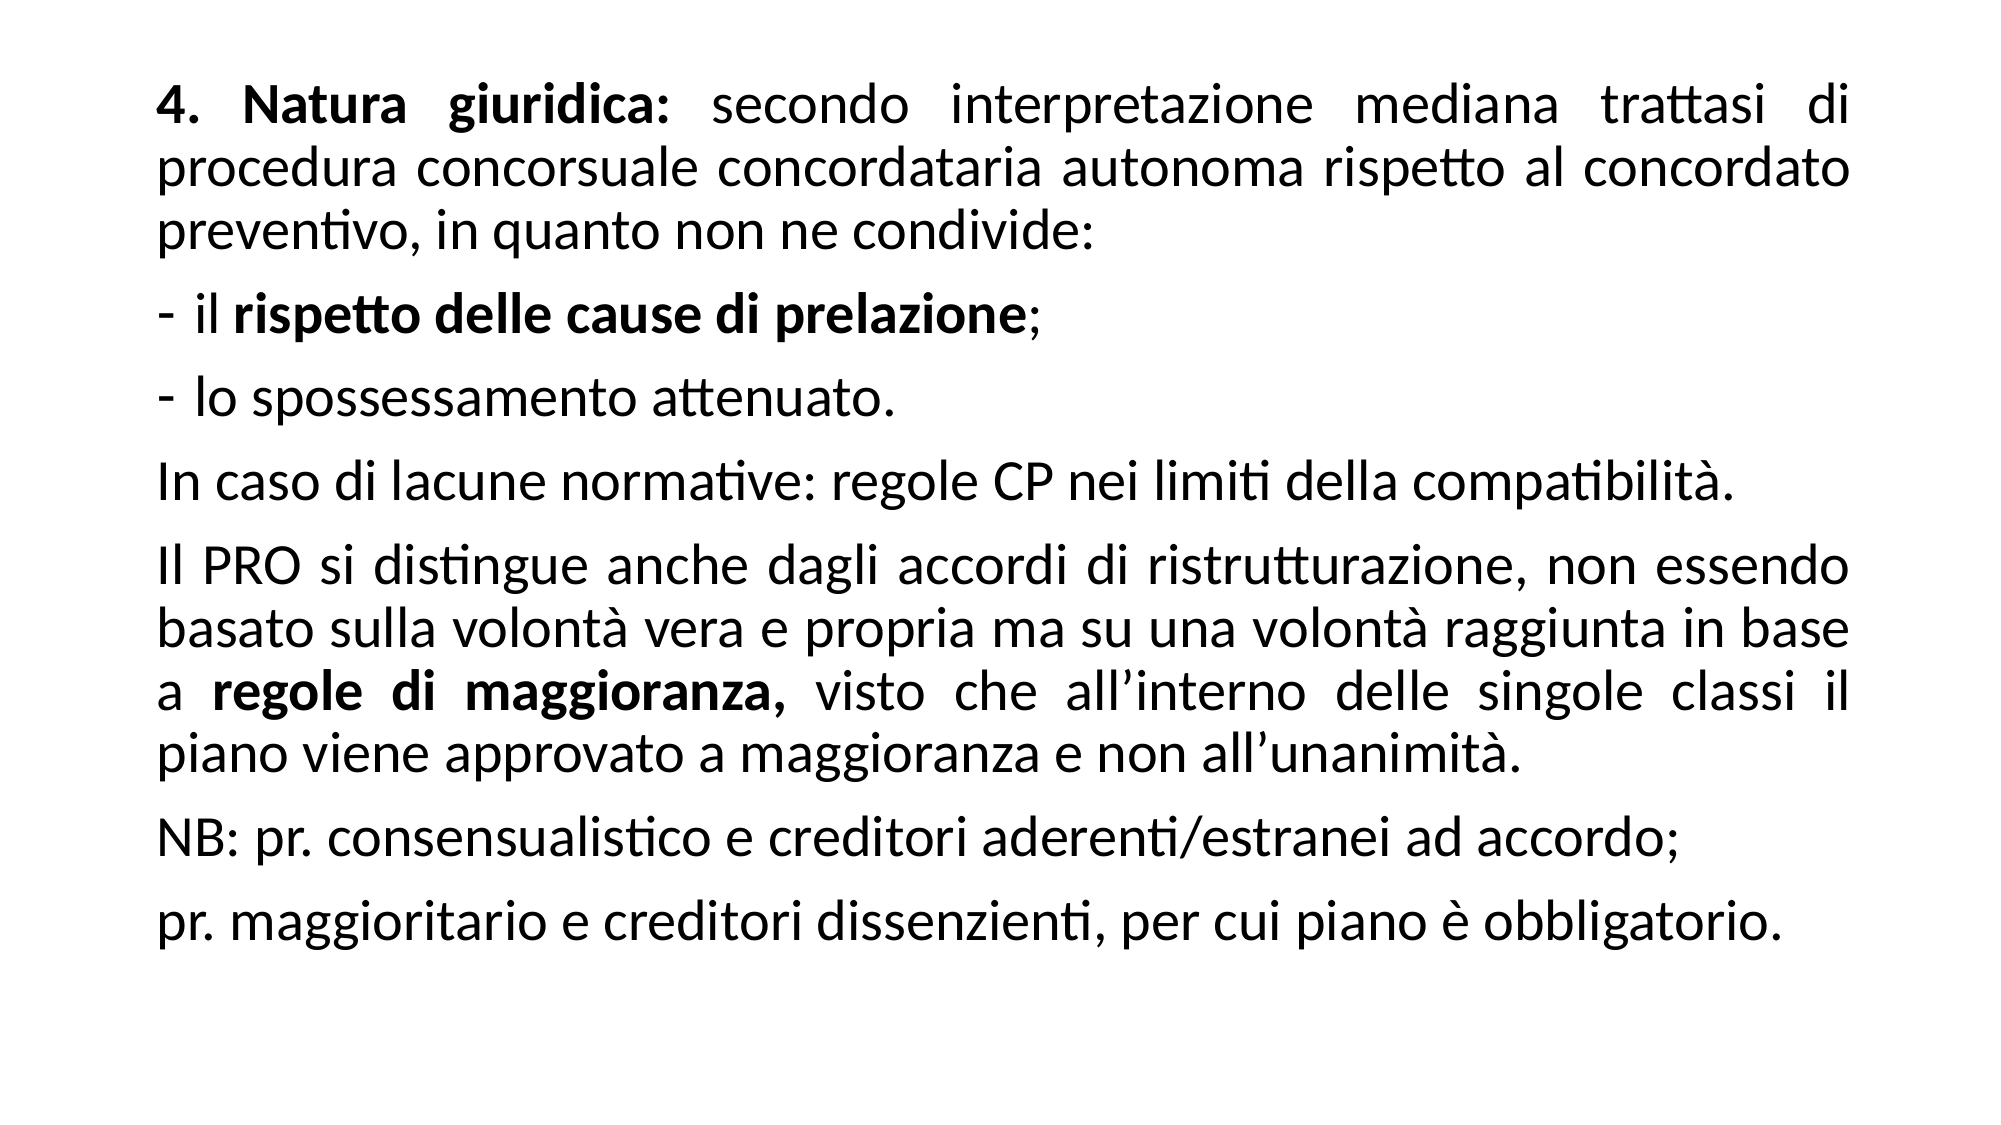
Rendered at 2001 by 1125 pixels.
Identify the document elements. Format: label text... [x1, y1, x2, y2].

list 4. Natura giuridica: secondo interpretazione mediana trattasi di procedura concorsuale concordataria autonoma rispetto al concordato preventivo, in quanto non ne condivide: il rispetto delle cause di prelazione; lo spossessamento attenuato. In caso di lacune normative: regole CP nei limiti della compatibilità. Il PRO si distingue anche dagli accordi di ristrutturazione, non essendo basato sulla volontà vera e propria ma su una volontà raggiunta in base a regole di maggioranza, visto che all’interno delle singole classi il piano viene approvato a maggioranza e non all’unanimità. NB: pr. consensualistico e creditori aderenti/estranei ad accordo; pr. maggioritario e creditori dissenzienti, per cui piano è obbligatorio. [141, 66, 1867, 1057]
